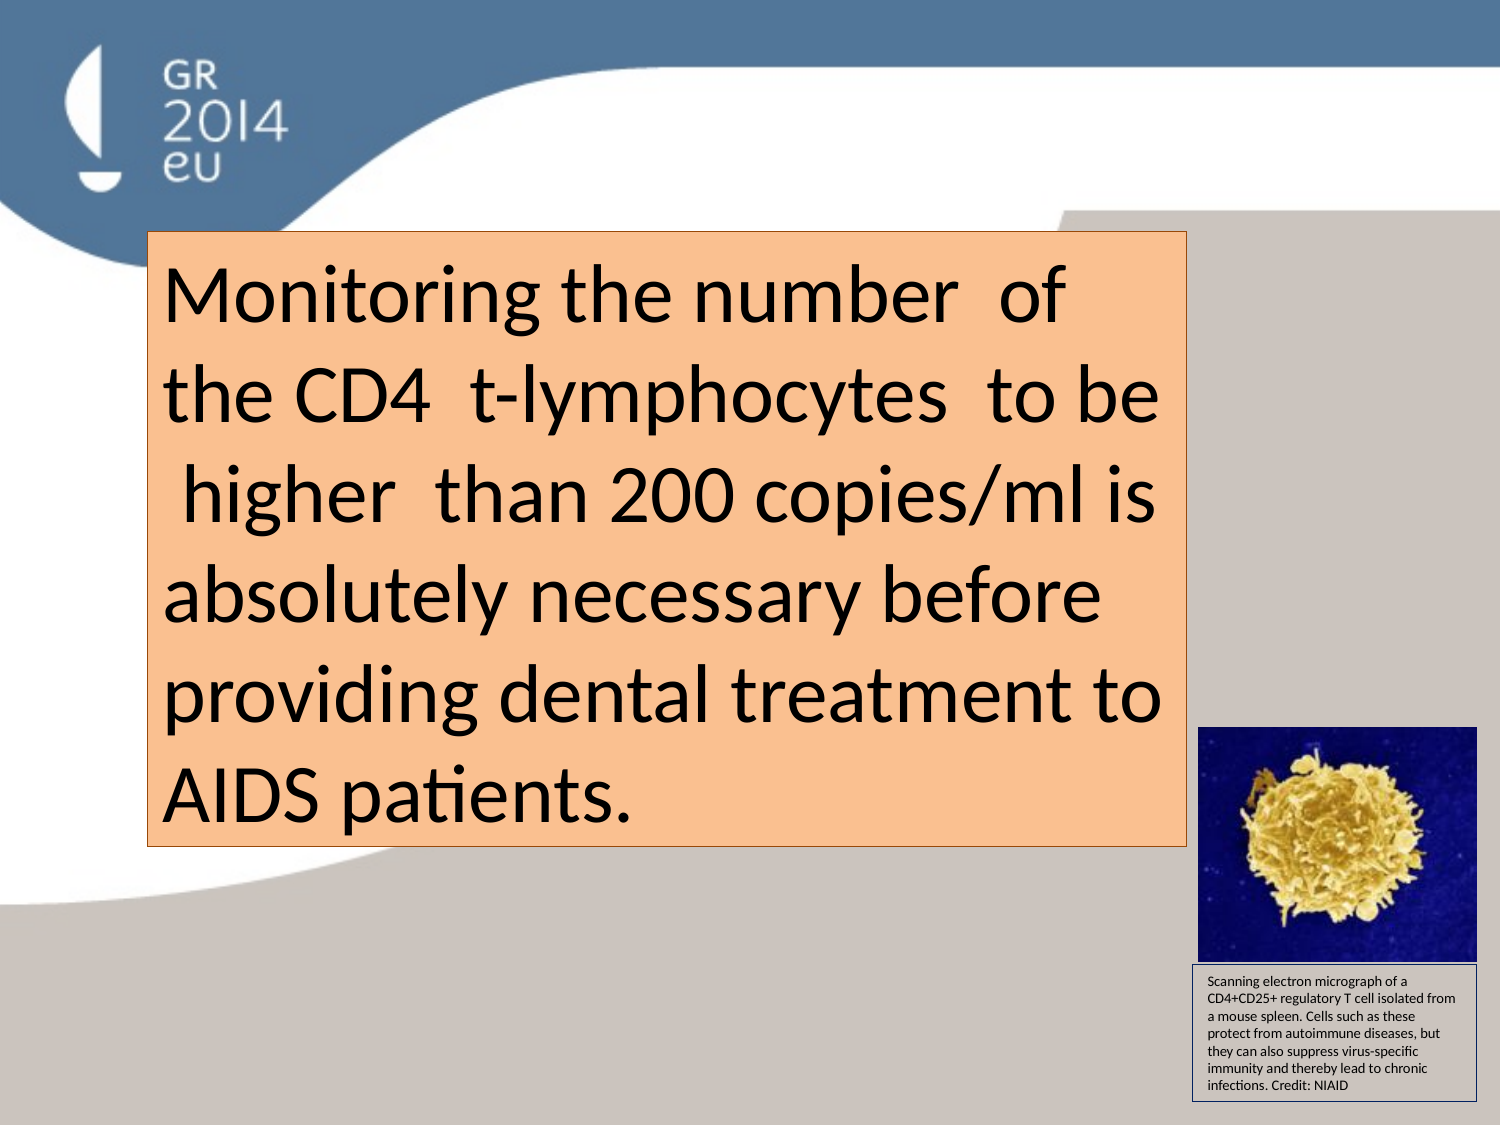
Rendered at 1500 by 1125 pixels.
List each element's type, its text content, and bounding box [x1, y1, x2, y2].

text_box Monitoring the number of the CD4 t-lymphocytes to be higher than 200 copies/ml is absolutely necessary before providing dental treatment to AIDS patients. [147, 231, 1187, 847]
picture [1198, 727, 1478, 962]
text_box Scanning electron micrograph of a CD4+CD25+ regulatory T cell isolated from a mouse spleen. Cells such as these protect from autoimmune diseases, but they can also suppress virus-specific immunity and thereby lead to chronic infections. Credit: NIAID [1192, 964, 1477, 1102]
